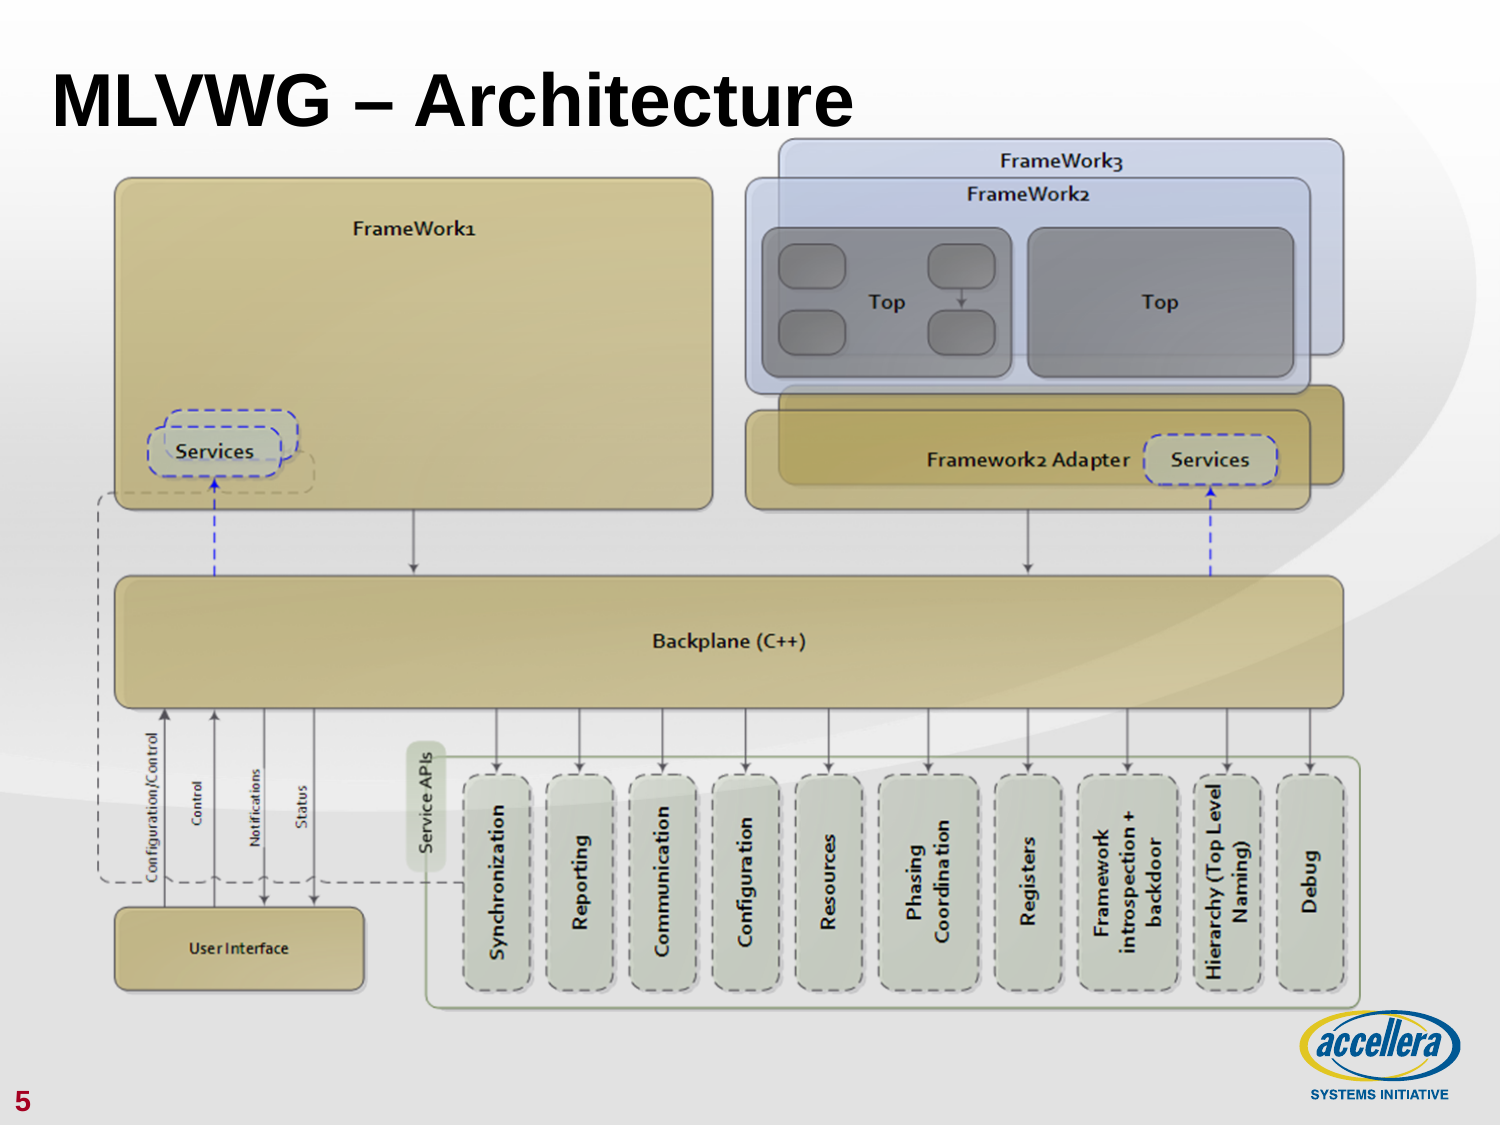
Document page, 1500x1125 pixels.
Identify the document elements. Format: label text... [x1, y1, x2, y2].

picture [0, 0, 1500, 1125]
title MLVWG – Architecture [51, 51, 1451, 151]
text_box 5 [0, 1074, 450, 1125]
